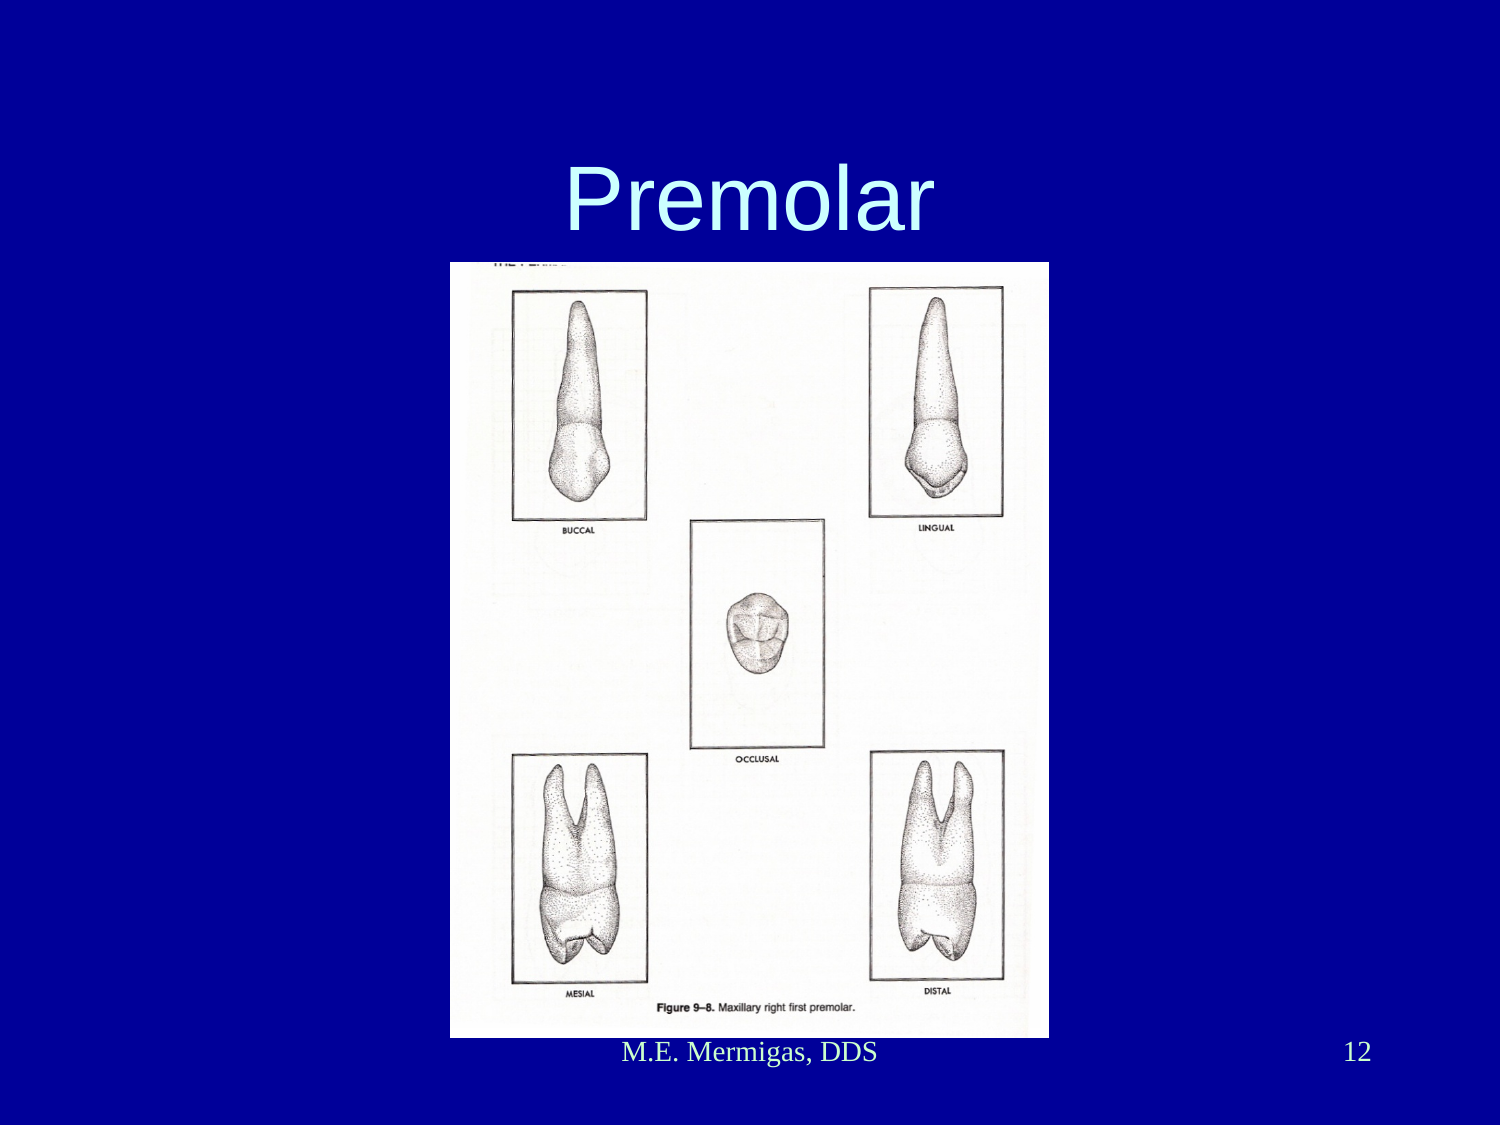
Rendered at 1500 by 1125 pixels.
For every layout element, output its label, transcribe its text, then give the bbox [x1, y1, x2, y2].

title Premolar [112, 99, 1388, 288]
picture [449, 262, 1049, 1038]
slide_number 12 [1074, 1024, 1388, 1101]
footer M.E. Mermigas, DDS [512, 1047, 988, 1101]
